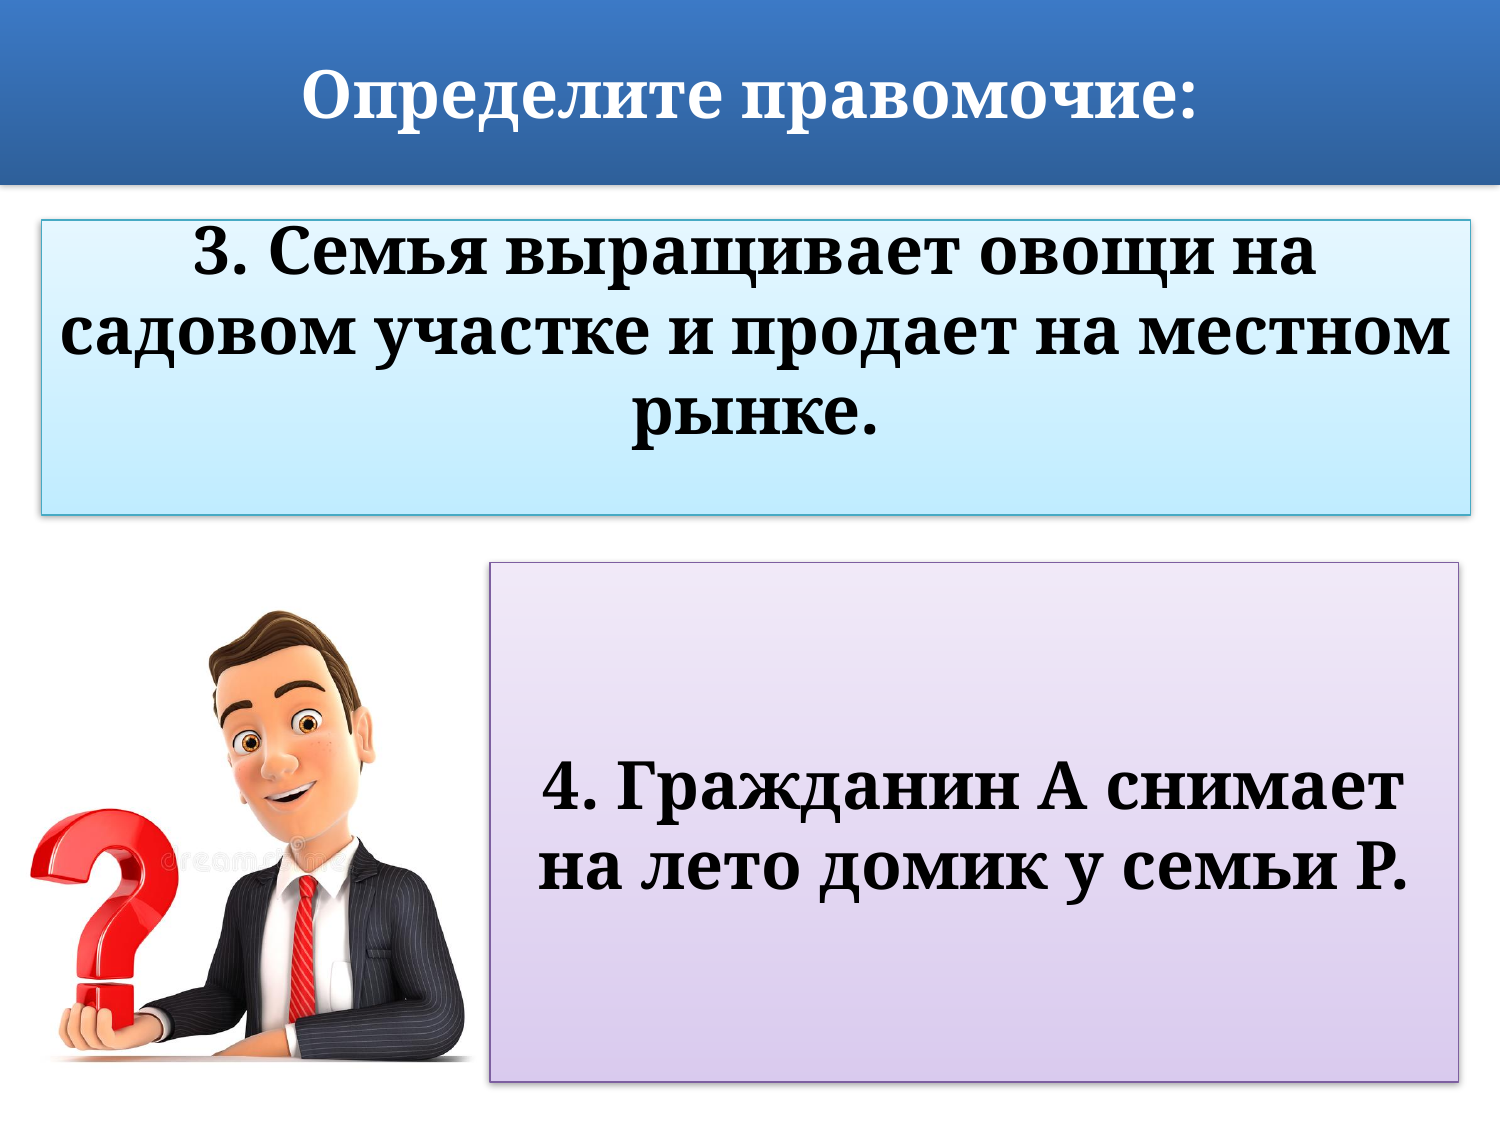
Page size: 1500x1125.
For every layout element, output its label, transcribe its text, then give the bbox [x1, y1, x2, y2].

text_box Определите правомочие: [0, 0, 1500, 185]
text_box 3. Семья выращивает овощи на садовом участке и продает на местном рынке. [41, 219, 1471, 516]
text_box 4. Гражданин А снимает на лето домик у семьи Р. [489, 562, 1459, 1083]
picture [0, 585, 502, 1125]
